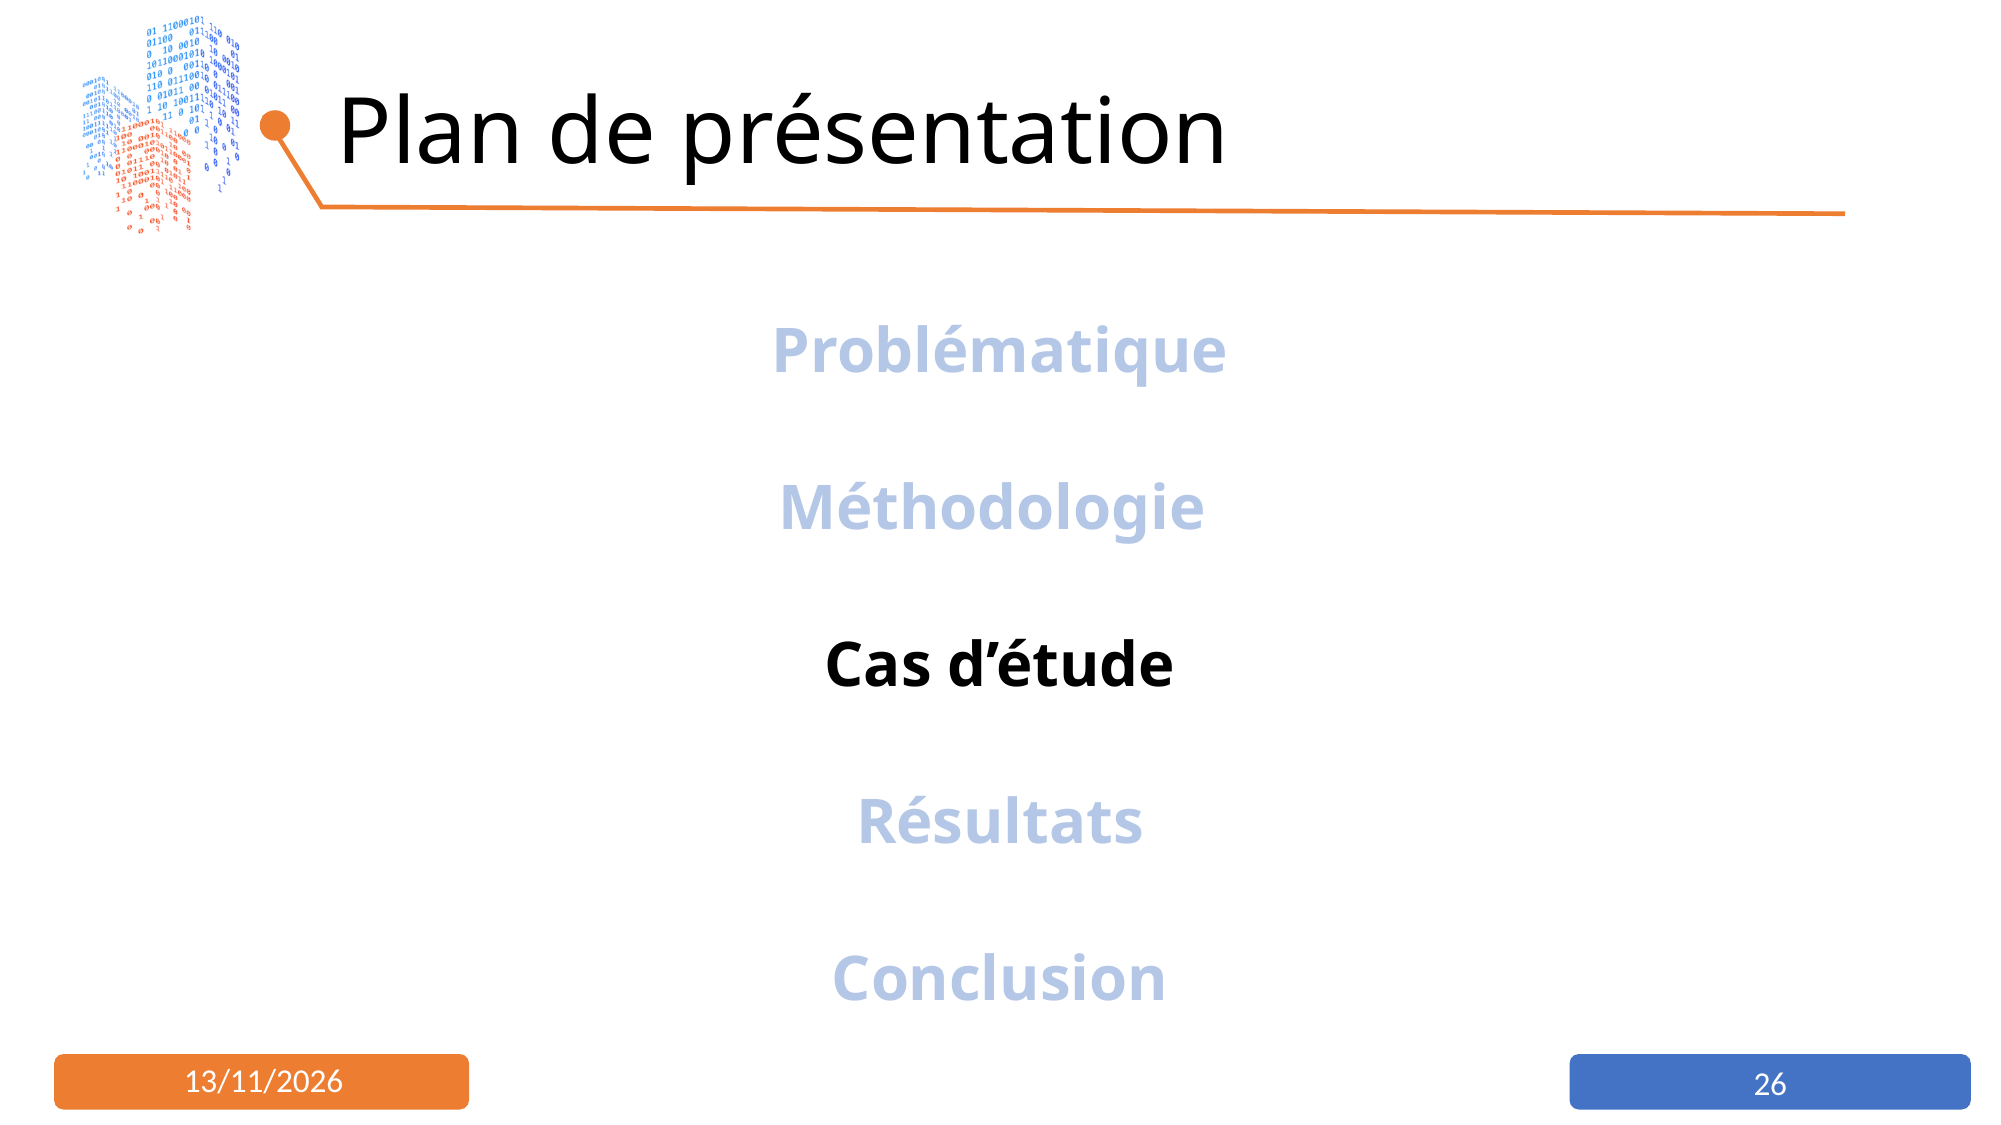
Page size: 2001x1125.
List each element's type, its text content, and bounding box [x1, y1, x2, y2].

title Plan de présentation [321, 76, 1863, 184]
list Problématique Méthodologie Cas d’étude Résultats Conclusion [137, 247, 1863, 1035]
picture [57, 0, 260, 253]
slide_number 26 [1569, 1054, 1971, 1110]
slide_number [57, 1049, 470, 1110]
